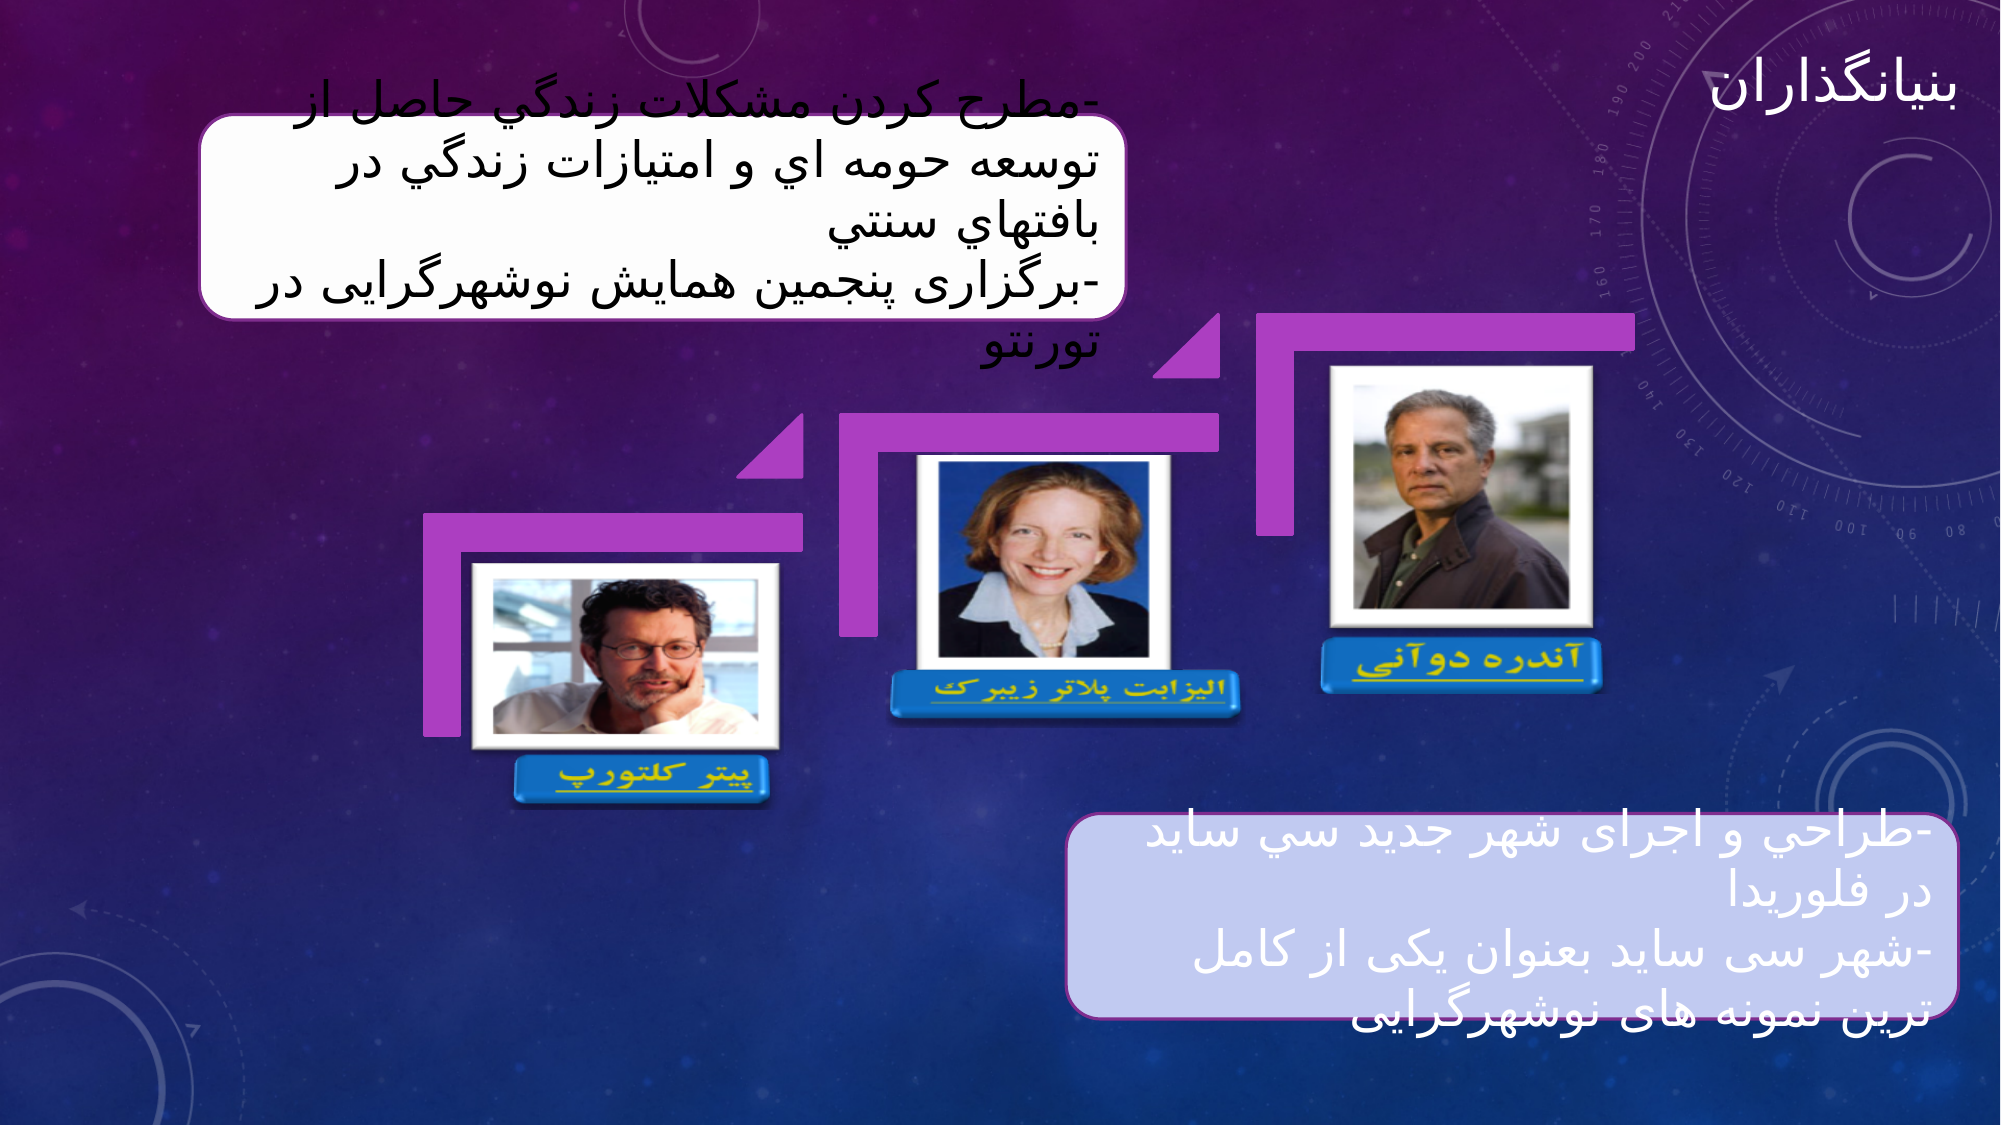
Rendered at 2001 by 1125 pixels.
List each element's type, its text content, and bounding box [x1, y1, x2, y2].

text_box -مطرح کردن مشكلات زندگي حاصل از توسعه حومه اي و امتيازات زندگي در بافتهاي سنتي -برگزاری پنجمین همایش نوشهرگرایی در تورنتو [197, 112, 1128, 322]
picture [0, 0, 2001, 1125]
text_box -طراحي و اجرای شهر جديد سي سايد در فلوريدا -شهر سی ساید بعنوان یکی از کامل ترین نمونه های نوشهرگرایی [1064, 811, 1961, 1021]
text_box بنیانگذاران [1675, 36, 1976, 121]
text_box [423, 184, 1636, 972]
